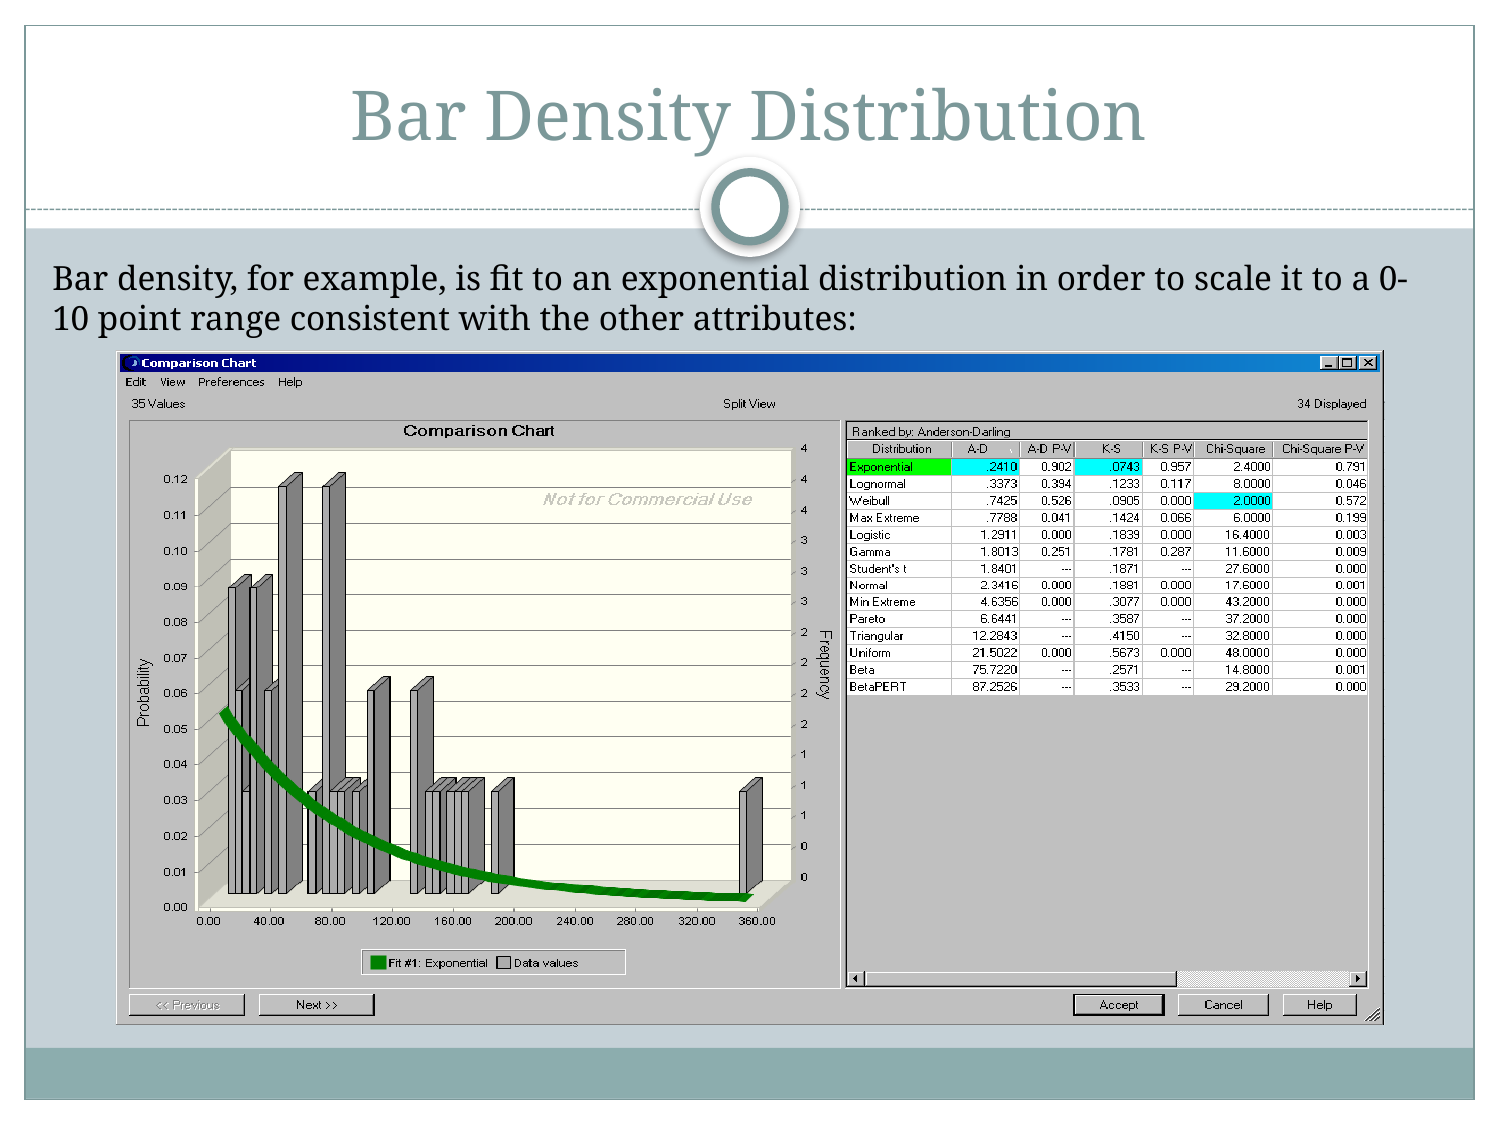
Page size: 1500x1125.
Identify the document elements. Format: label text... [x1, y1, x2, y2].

picture [115, 349, 1385, 1026]
title Bar Density Distribution [49, 37, 1450, 162]
text_box Bar density, for example, is fit to an exponential distribution in order to scale it to a 0-10 point range consistent with the other attributes: [37, 249, 1438, 345]
